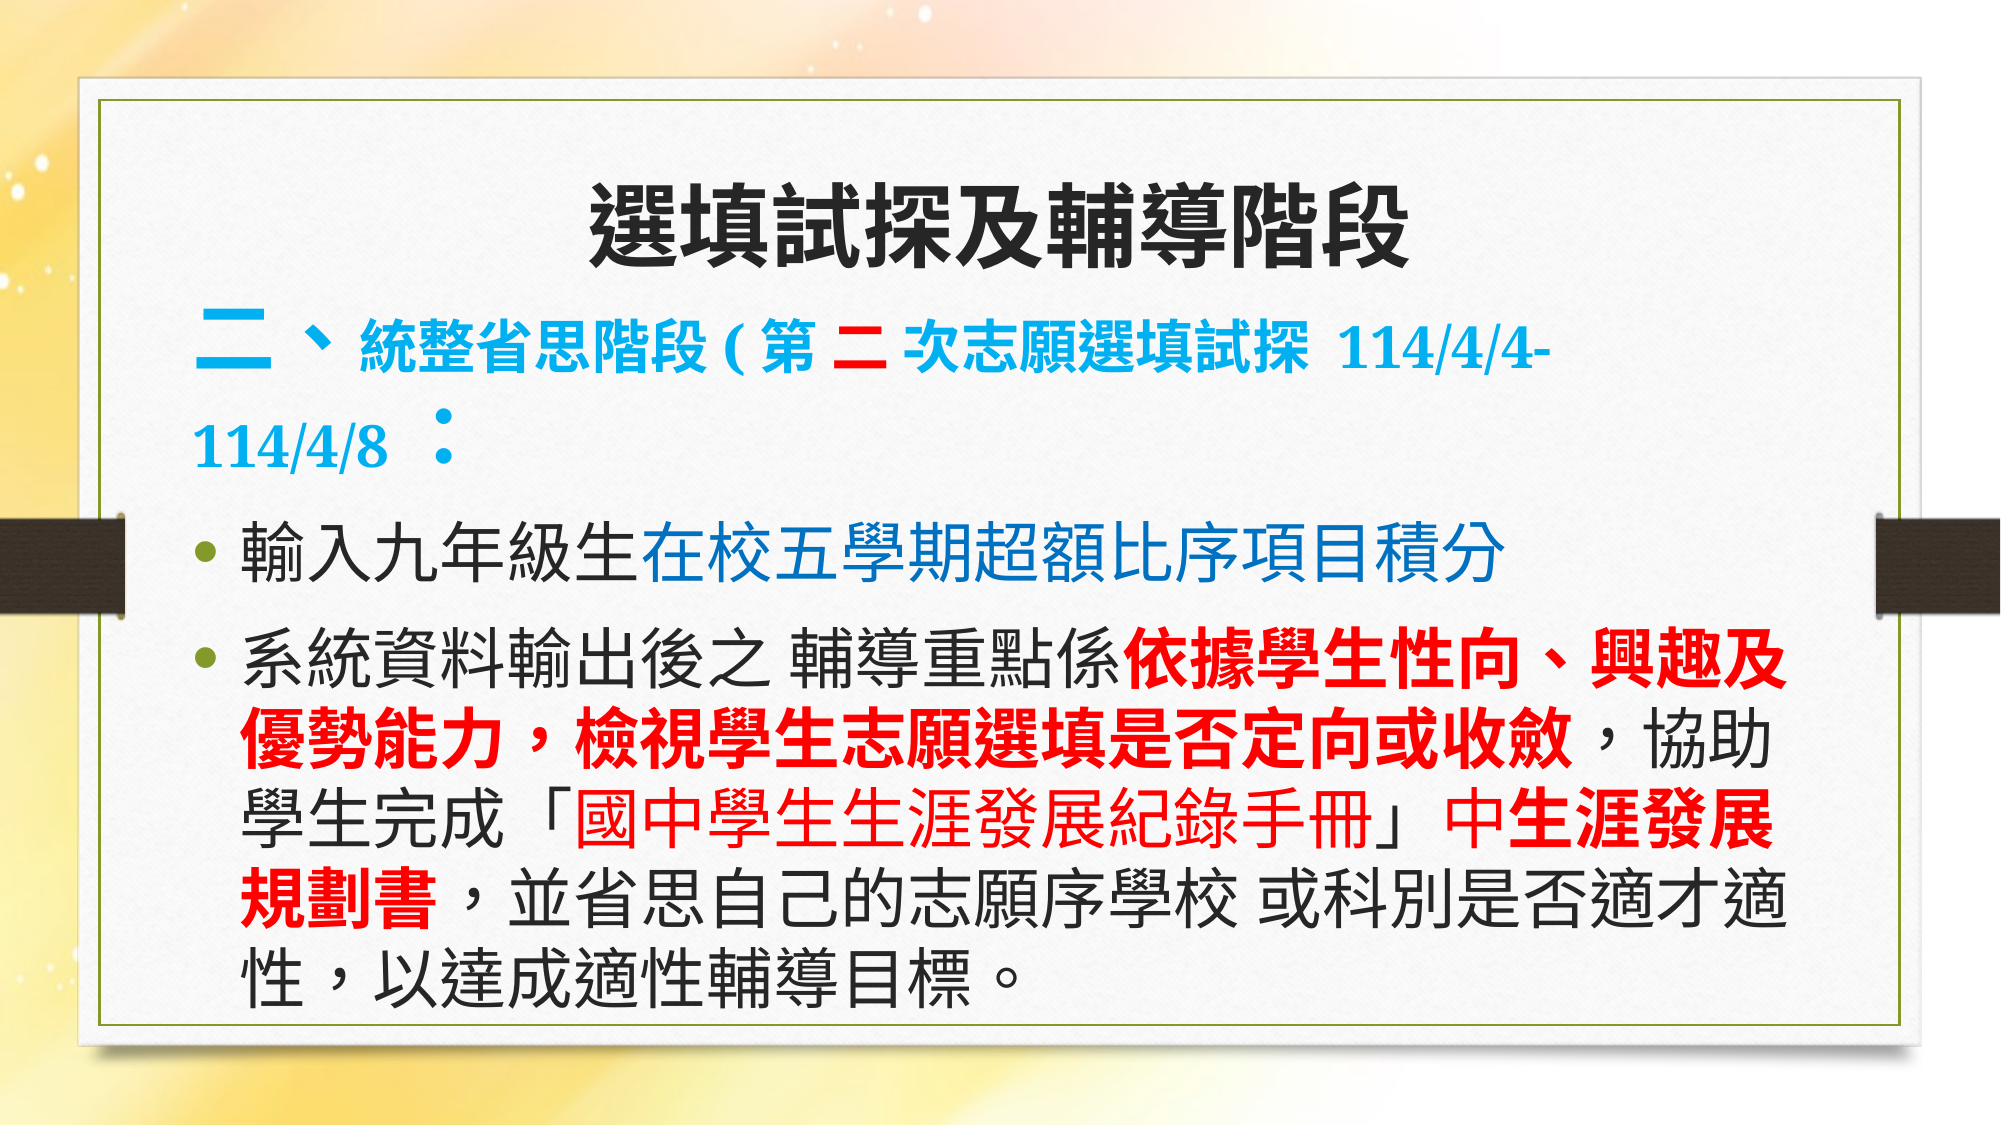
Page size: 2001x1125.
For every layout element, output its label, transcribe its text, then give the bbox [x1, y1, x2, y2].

picture [0, 0, 2001, 1125]
title 選填試探及輔導階段 [212, 117, 1788, 277]
list 二、統整省思階段(第 二 次志願選填試探 114/4/4-114/4/8： 輸入九年級生在校五學期超額比序項目積分 系統資料輸出後之 輔導重點係依據學生性向、興趣及優勢能力，檢視學生志願選填是否定向或收斂，協助 學生完成「國中學生生涯發展紀錄手冊」中生涯發展規劃書，並省思自己的志願序學校 或科別是否適才適性，以達成適性輔導目標。 [177, 277, 1812, 1094]
